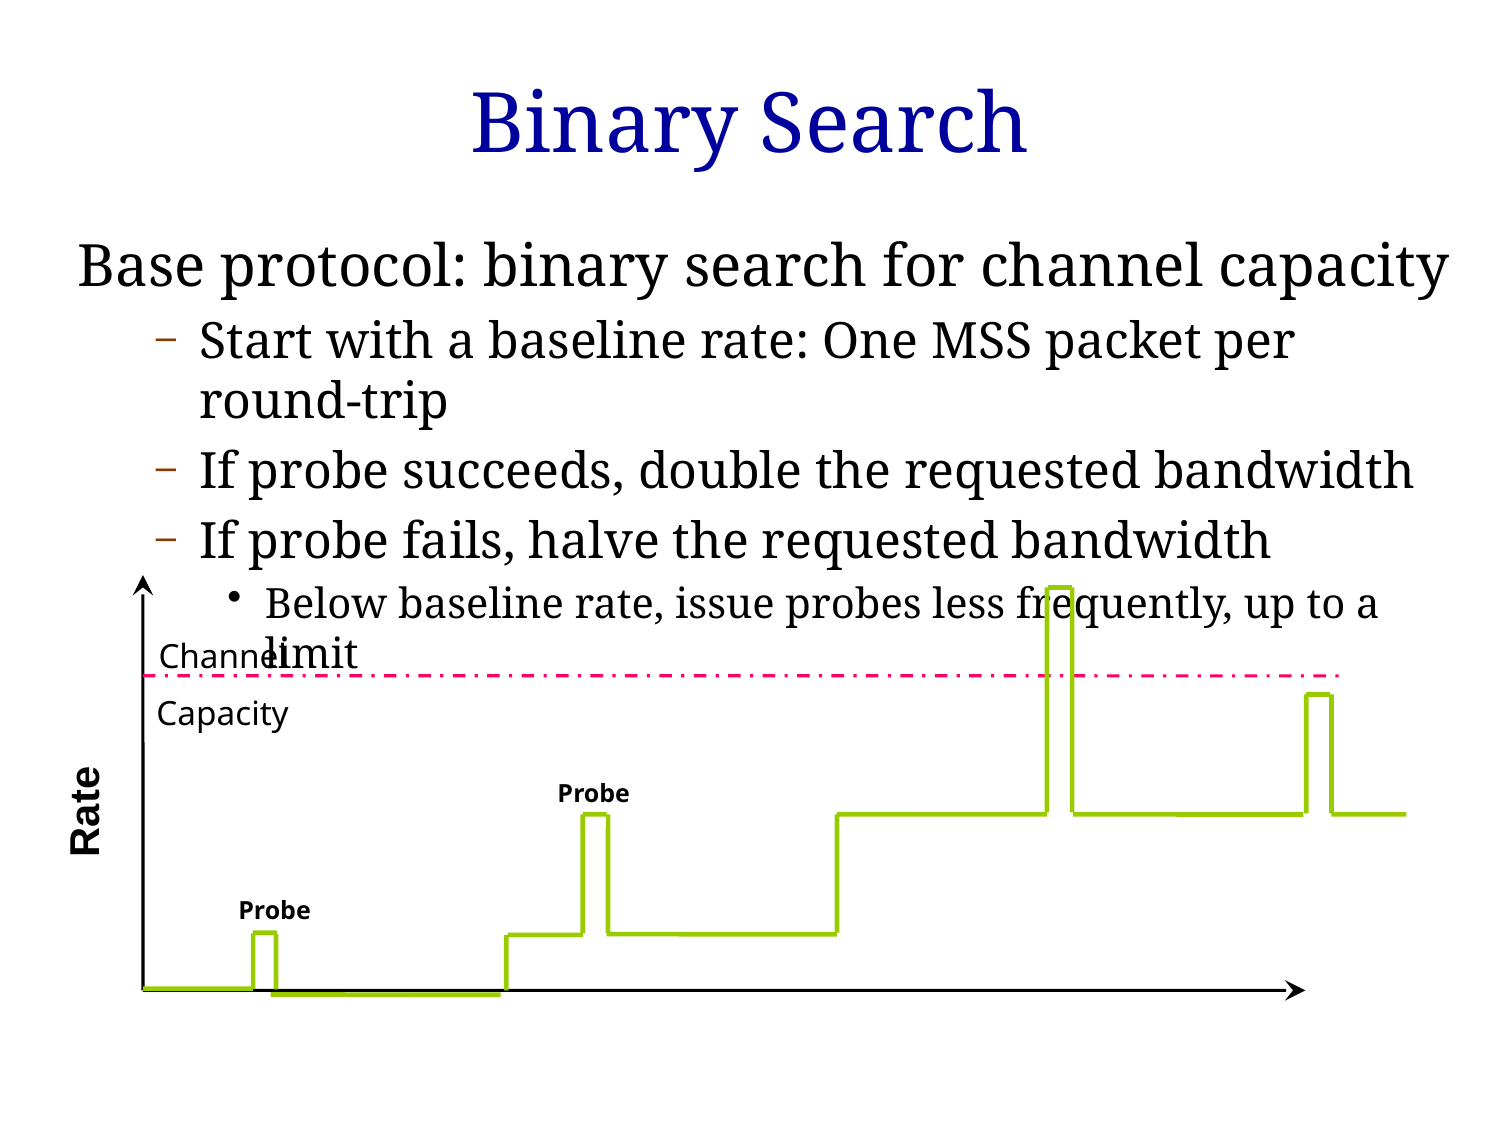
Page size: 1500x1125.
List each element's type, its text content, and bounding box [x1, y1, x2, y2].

title Binary Search [74, 47, 1426, 191]
list Base protocol: binary search for channel capacity Start with a baseline rate: One MSS packet per round-trip If probe succeeds, double the requested bandwidth If probe fails, halve the requested bandwidth Below baseline rate, issue probes less frequently, up to a limit [62, 220, 1470, 1125]
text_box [49, 574, 1407, 995]
